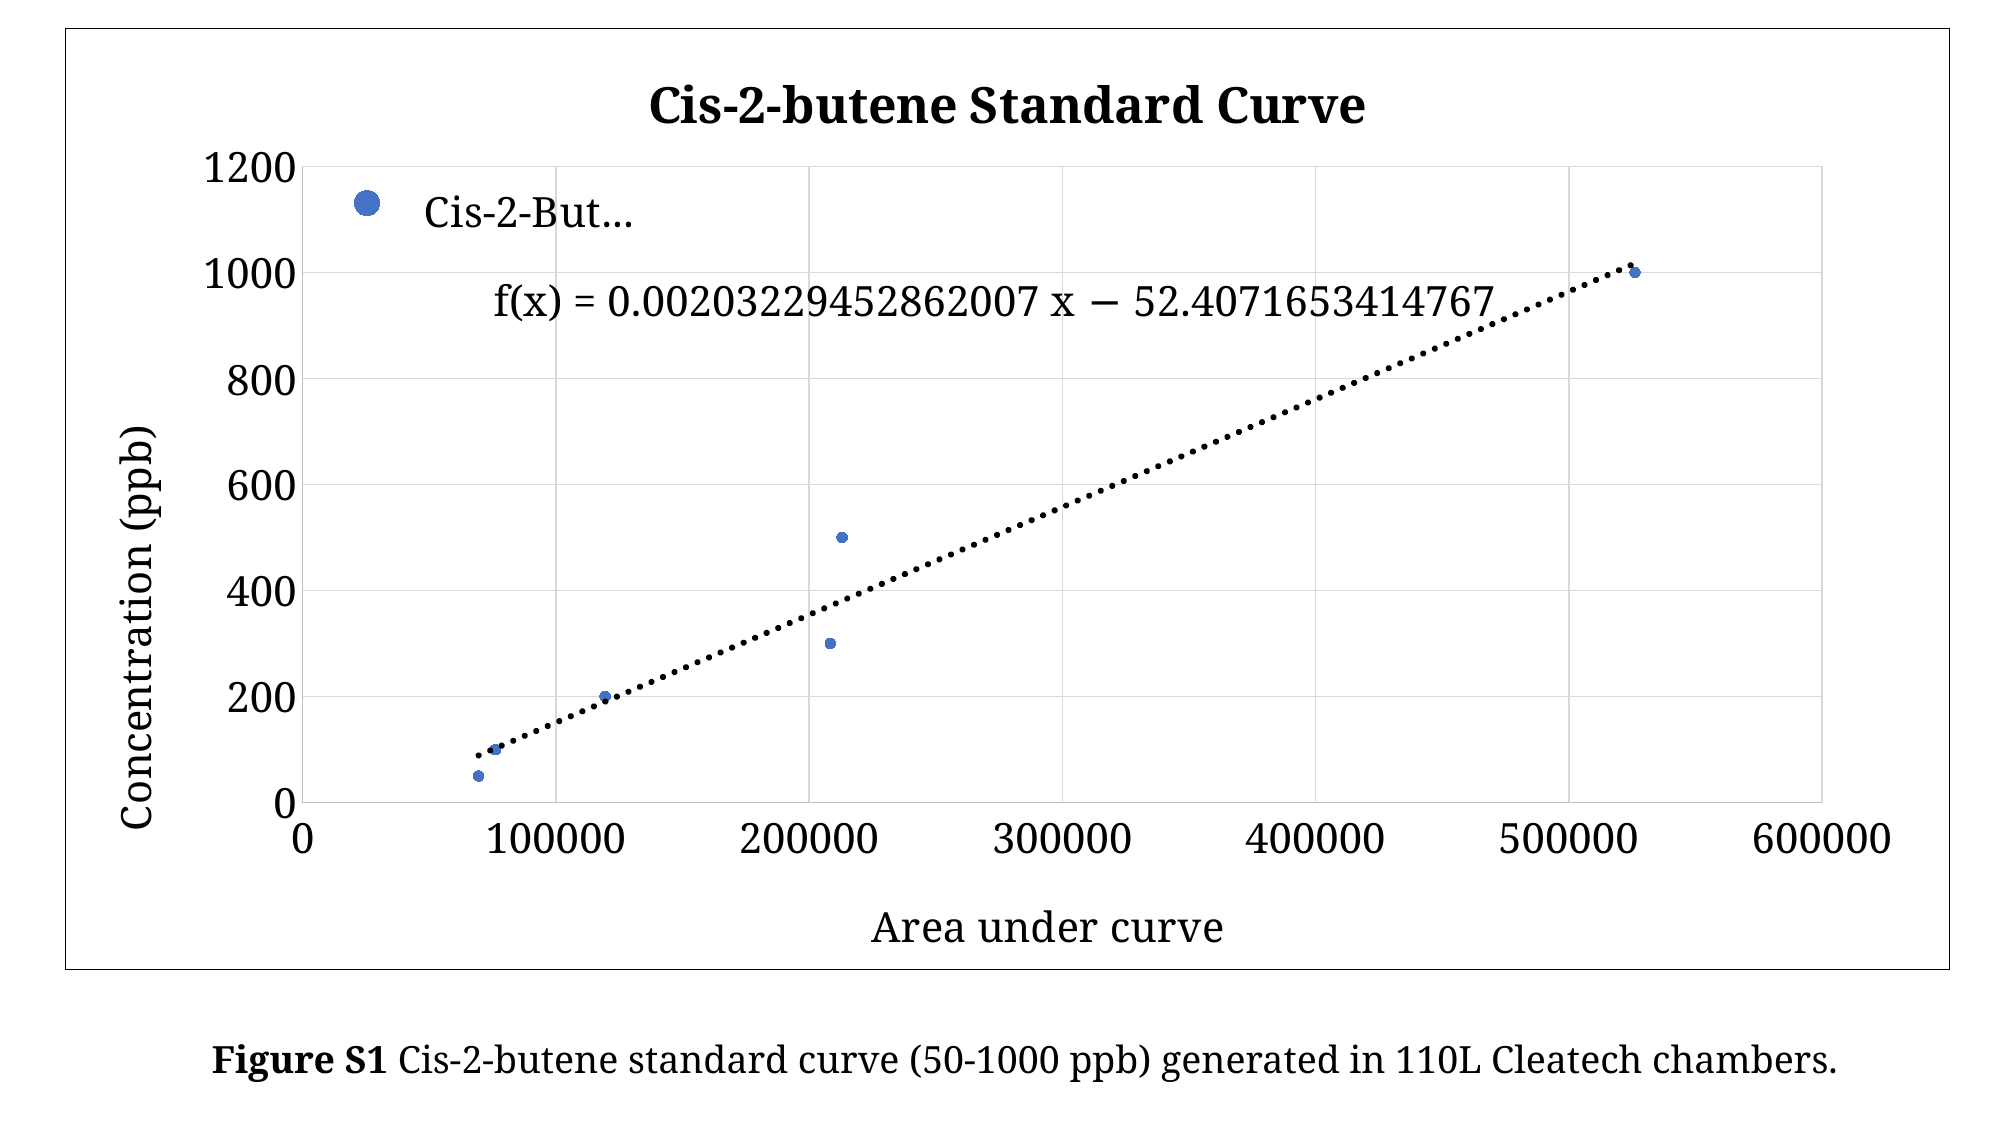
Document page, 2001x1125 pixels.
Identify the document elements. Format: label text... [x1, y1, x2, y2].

text_box Figure S1 Cis-2-butene standard curve (50-1000 ppb) generated in 110L Cleatech chambers. [157, 1006, 1894, 1089]
chart [65, 28, 1950, 970]
